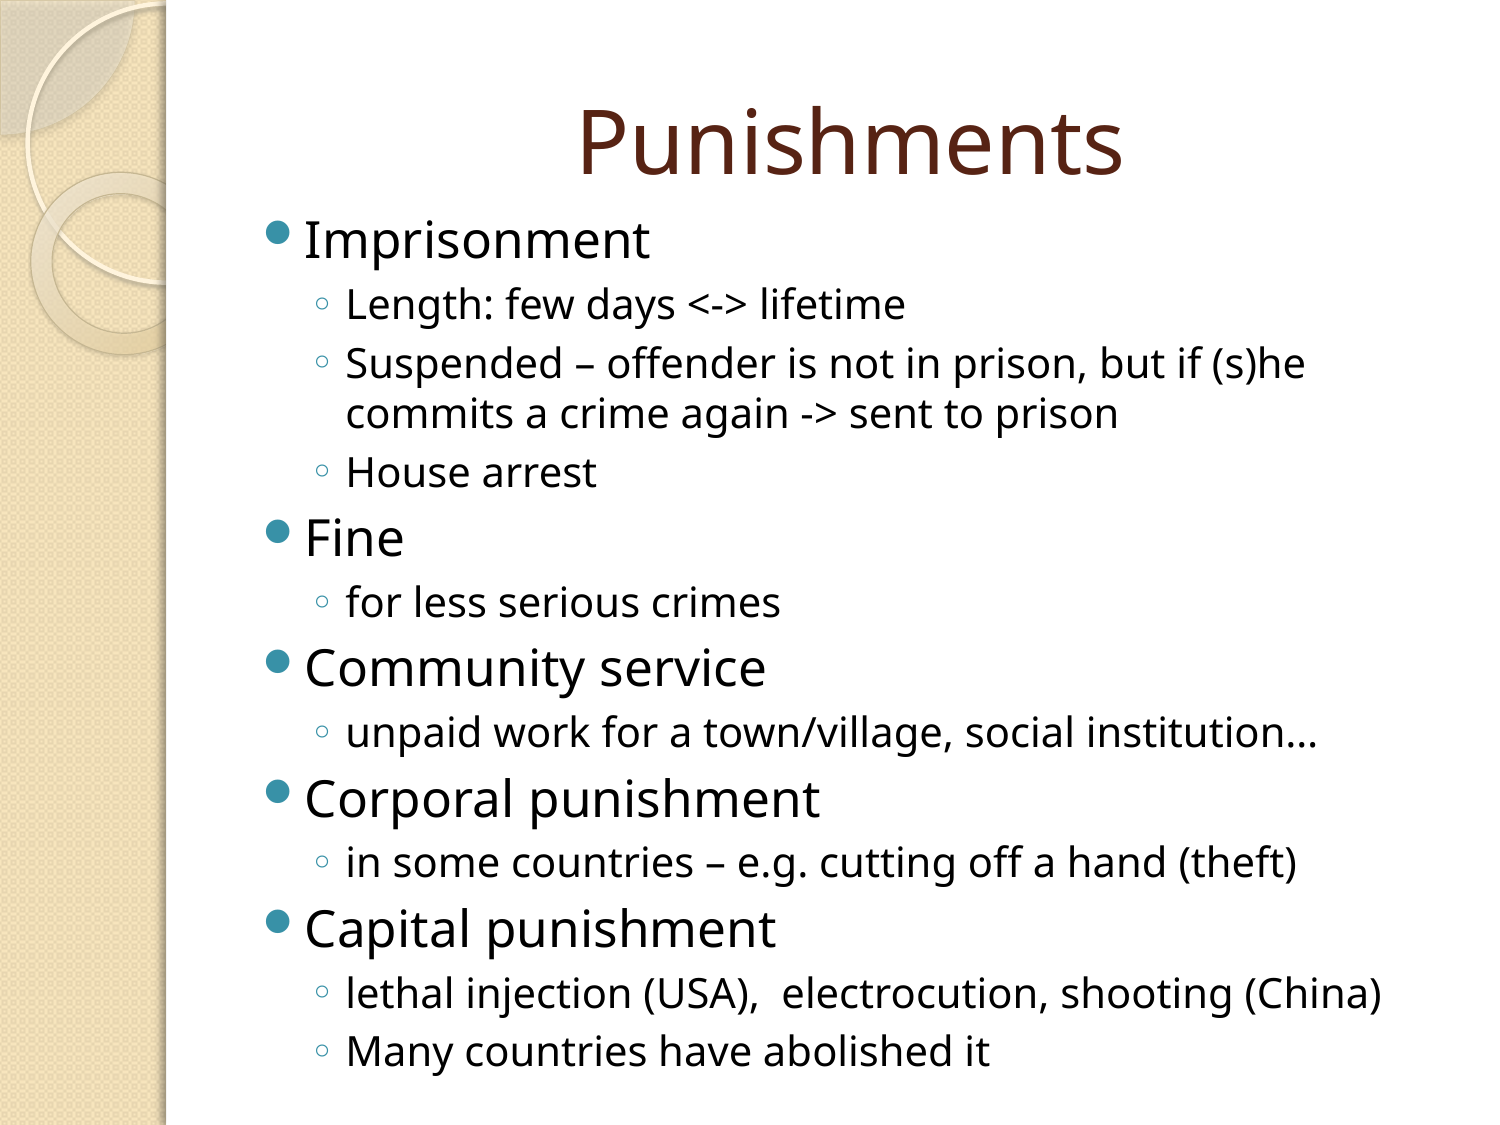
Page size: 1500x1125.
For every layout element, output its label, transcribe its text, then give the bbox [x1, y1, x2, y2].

list Imprisonment Length: few days <-> lifetime Suspended – offender is not in prison, but if (s)he commits a crime again -> sent to prison House arrest Fine for less serious crimes Community service unpaid work for a town/village, social institution… Corporal punishment in some countries – e.g. cutting off a hand (theft) Capital punishment lethal injection (USA), electrocution, shooting (China) Many countries have abolished it [235, 200, 1466, 1088]
title Punishments [235, 45, 1466, 200]
